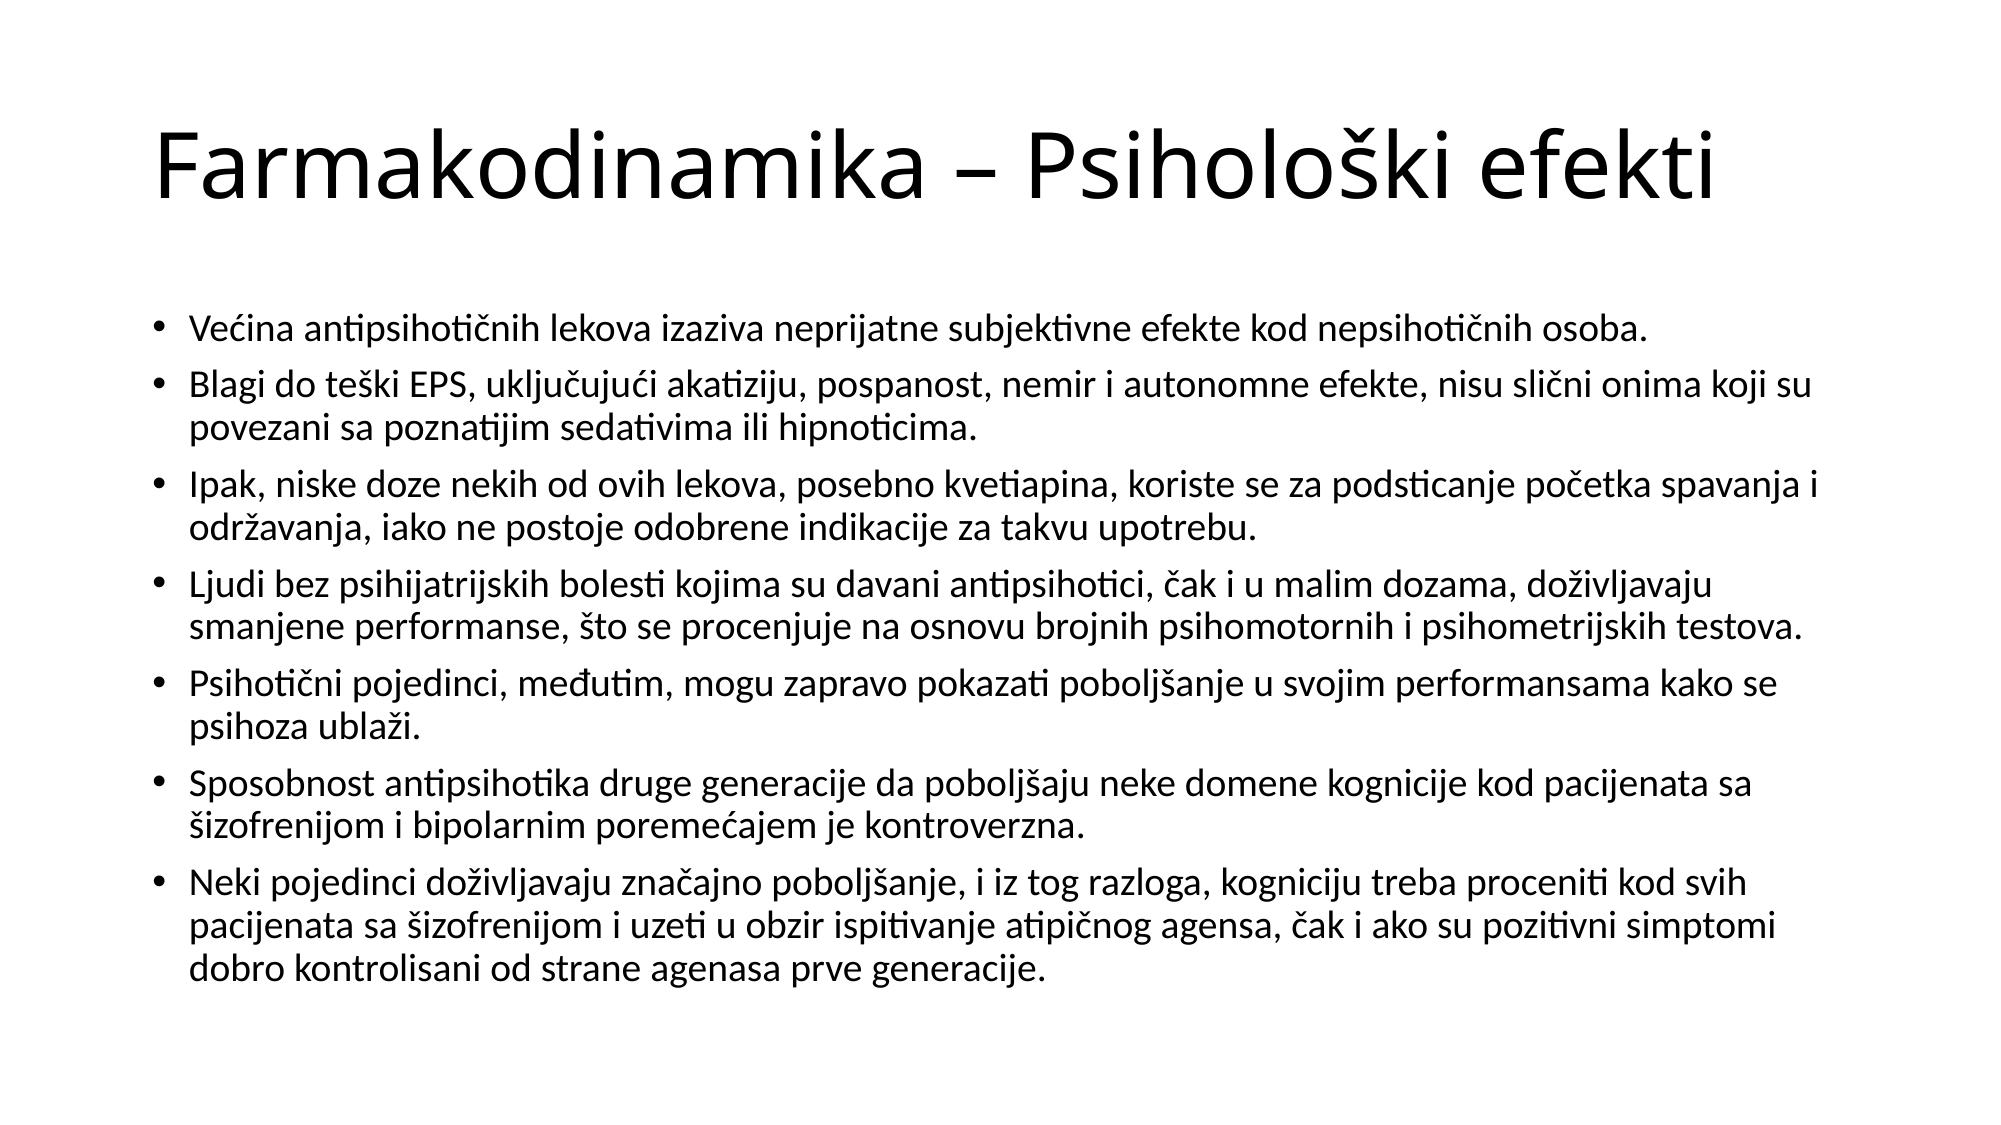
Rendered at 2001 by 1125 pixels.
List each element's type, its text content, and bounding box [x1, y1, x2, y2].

title Farmakodinamika – Psihološki efekti [137, 59, 1863, 278]
list Većina antipsihotičnih lekova izaziva neprijatne subjektivne efekte kod nepsihotičnih osoba. Blagi do teški EPS, uključujući akatiziju, pospanost, nemir i autonomne efekte, nisu slični onima koji su povezani sa poznatijim sedativima ili hipnoticima. Ipak, niske doze nekih od ovih lekova, posebno kvetiapina, koriste se za podsticanje početka spavanja i održavanja, iako ne postoje odobrene indikacije za takvu upotrebu. Ljudi bez psihijatrijskih bolesti kojima su davani antipsihotici, čak i u malim dozama, doživljavaju smanjene performanse, što se procenjuje na osnovu brojnih psihomotornih i psihometrijskih testova. Psihotični pojedinci, međutim, mogu zapravo pokazati poboljšanje u svojim performansama kako se psihoza ublaži. Sposobnost antipsihotika druge generacije da poboljšaju neke domene kognicije kod pacijenata sa šizofrenijom i bipolarnim poremećajem je kontroverzna. Neki pojedinci doživljavaju značajno poboljšanje, i iz tog razloga, kogniciju treba proceniti kod svih pacijenata sa šizofrenijom i uzeti u obzir ispitivanje atipičnog agensa, čak i ako su pozitivni simptomi dobro kontrolisani od strane agenasa prve generacije. [137, 299, 1863, 1014]
